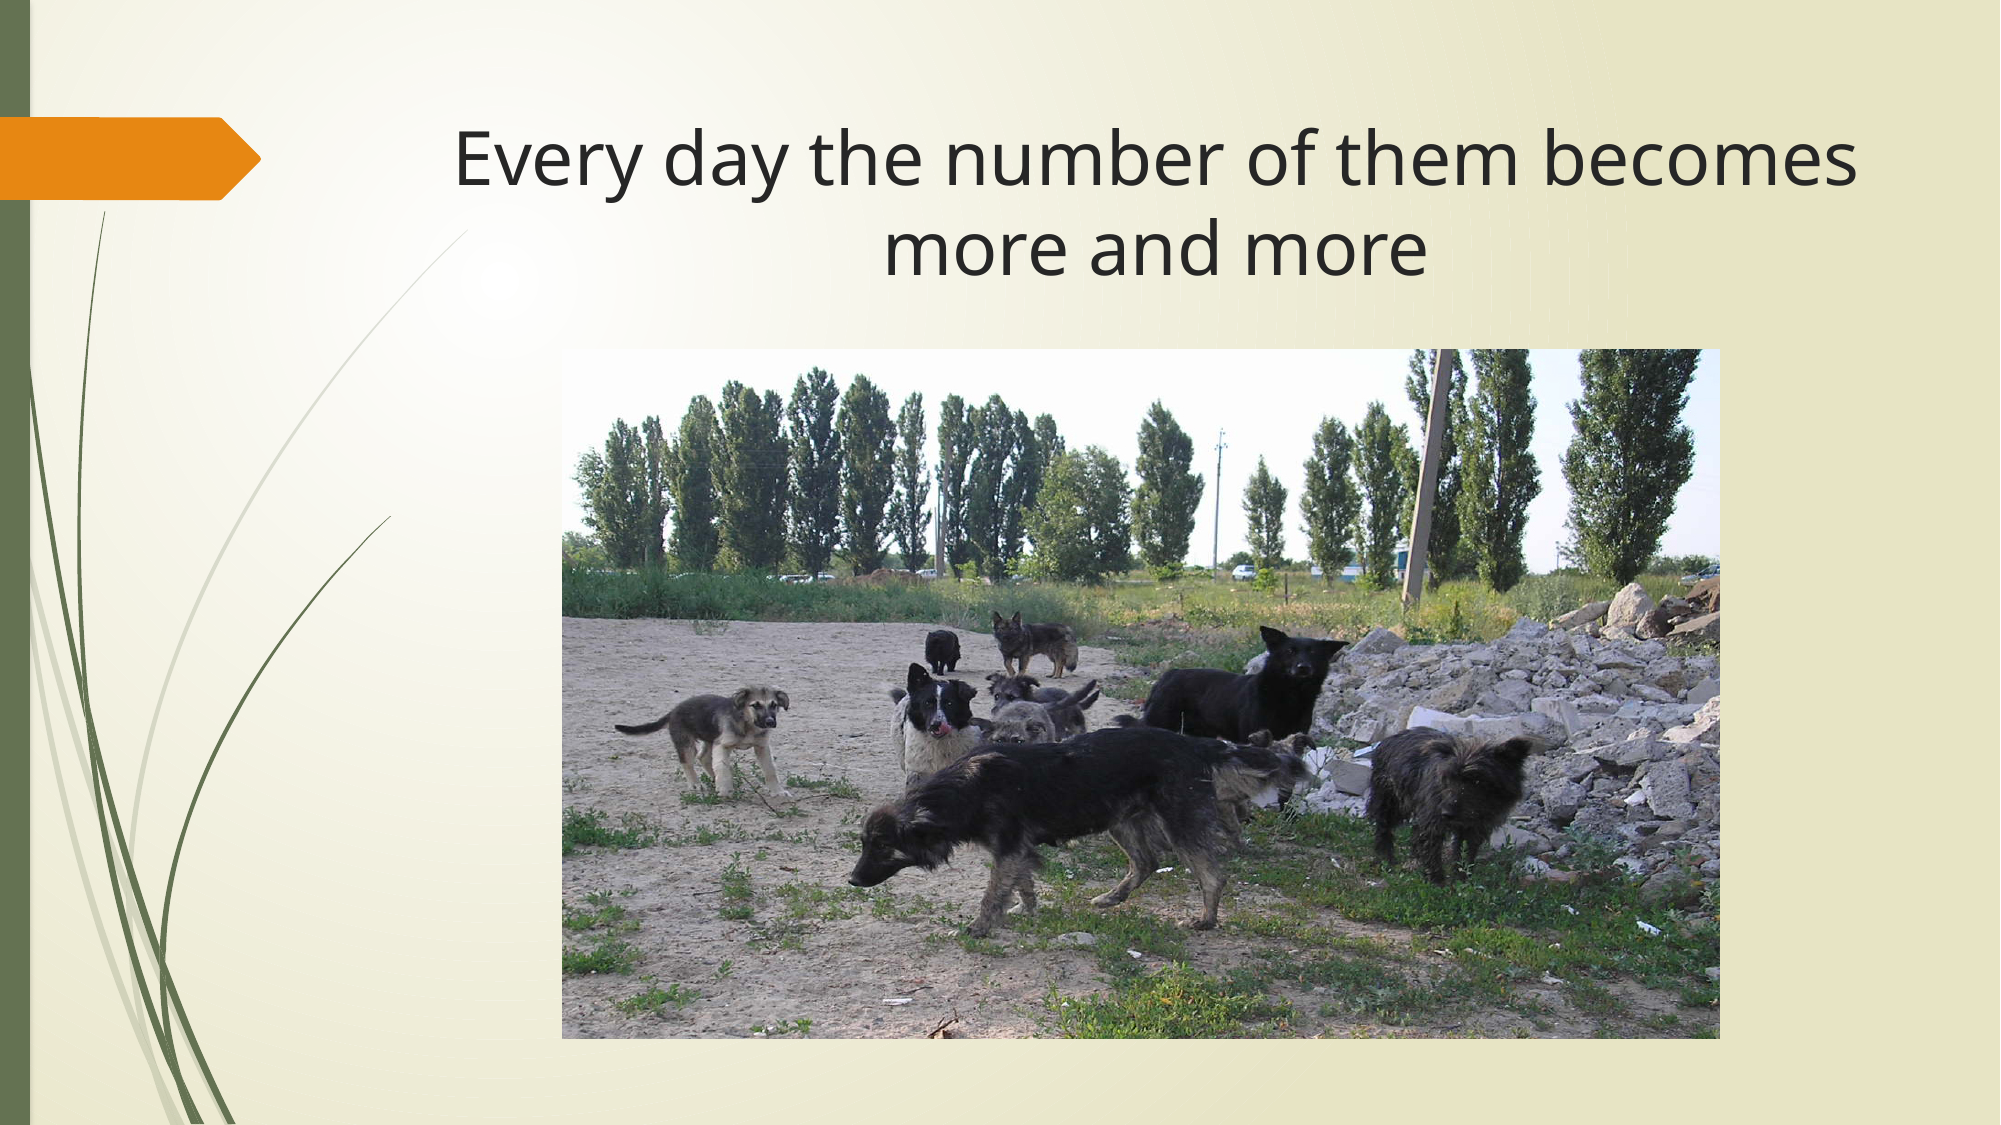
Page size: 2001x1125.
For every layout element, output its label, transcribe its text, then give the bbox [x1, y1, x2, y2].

title Every day the number of them becomes more and more [425, 102, 1888, 313]
picture [562, 348, 1721, 1040]
